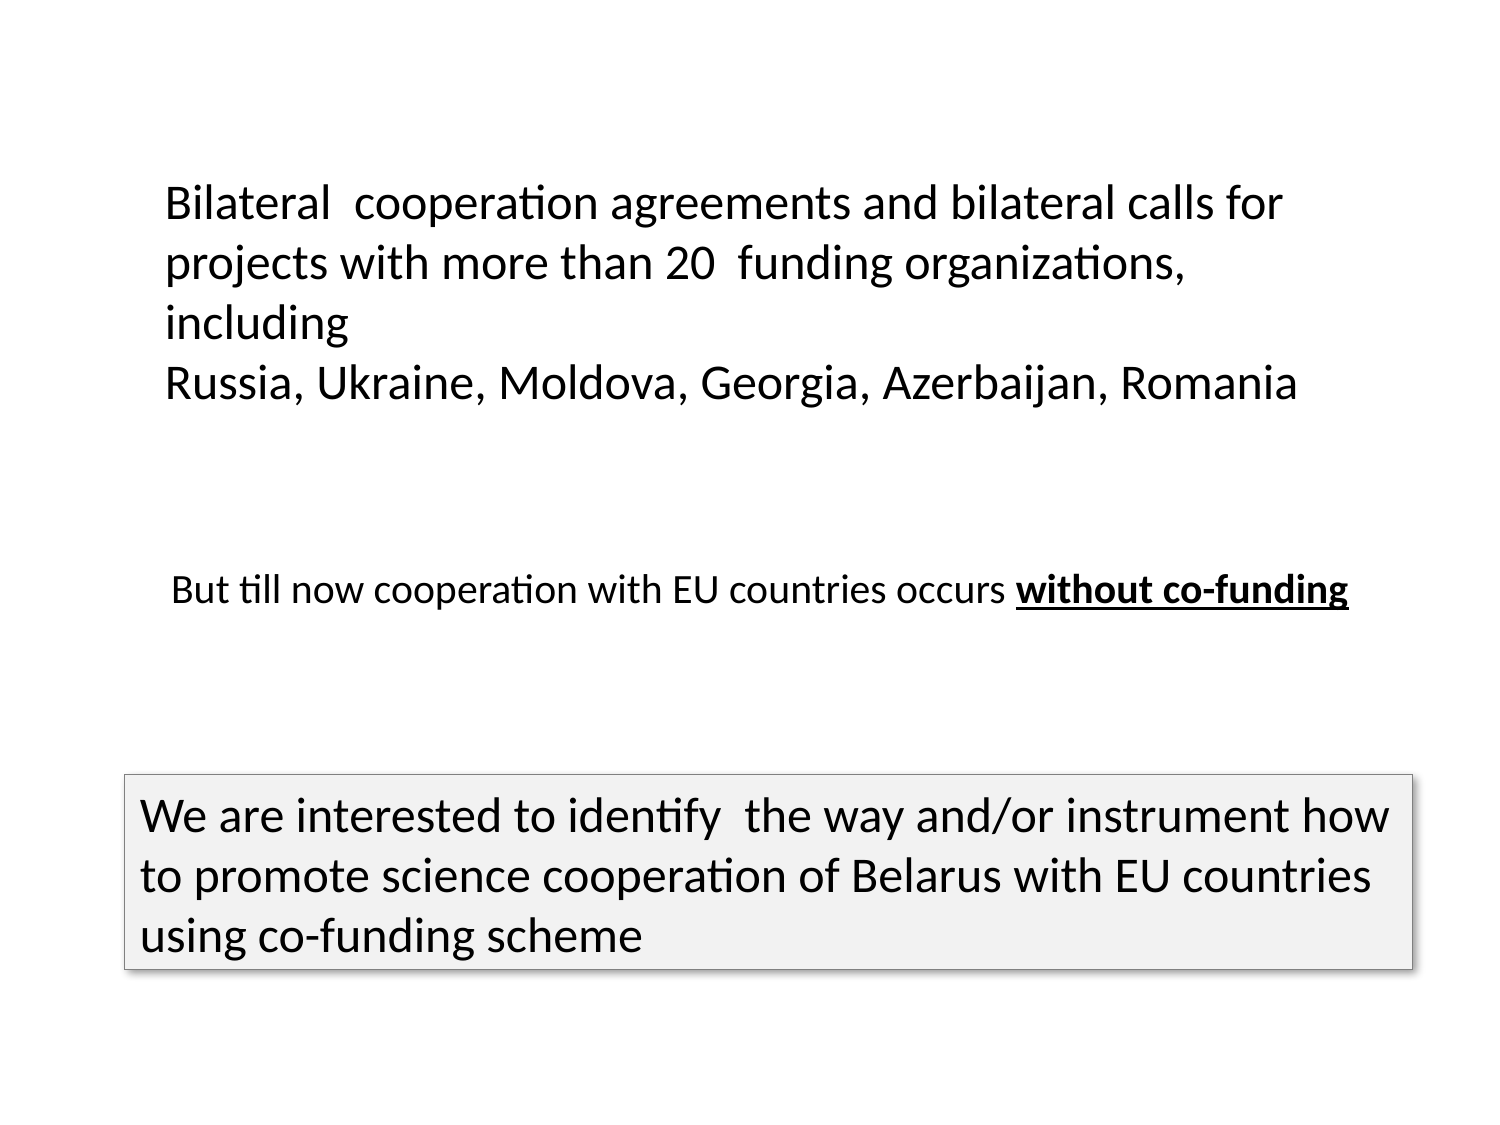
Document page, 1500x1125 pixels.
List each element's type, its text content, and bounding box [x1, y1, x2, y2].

text_box Bilateral cooperation agreements and bilateral calls for projects with more than 20 funding organizations, including Russia, Ukraine, Moldova, Georgia, Azerbaijan, Romania [149, 162, 1438, 417]
text_box But till now cooperation with EU countries occurs without co-funding [156, 554, 1364, 620]
text_box We are interested to identify the way and/or instrument how to promote science cooperation of Belarus with EU countries using co-funding scheme [124, 774, 1413, 970]
